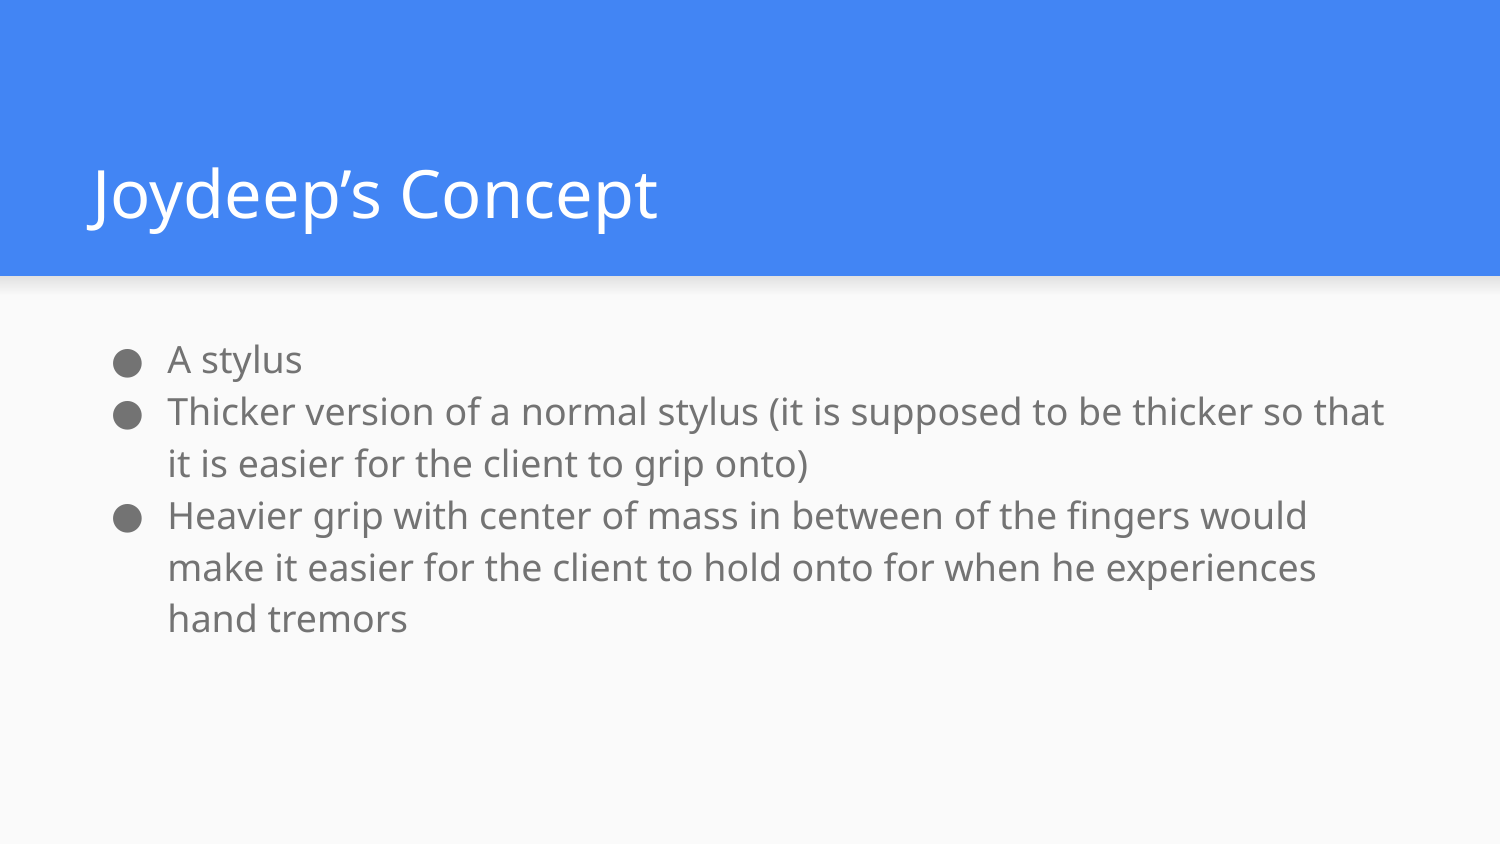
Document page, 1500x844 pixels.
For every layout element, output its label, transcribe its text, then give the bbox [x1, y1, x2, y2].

list A stylus Thicker version of a normal stylus (it is supposed to be thicker so that it is easier for the client to grip onto) Heavier grip with center of mass in between of the fingers would make it easier for the client to hold onto for when he experiences hand tremors [77, 314, 1427, 760]
title Joydeep’s Concept [77, 121, 1427, 248]
